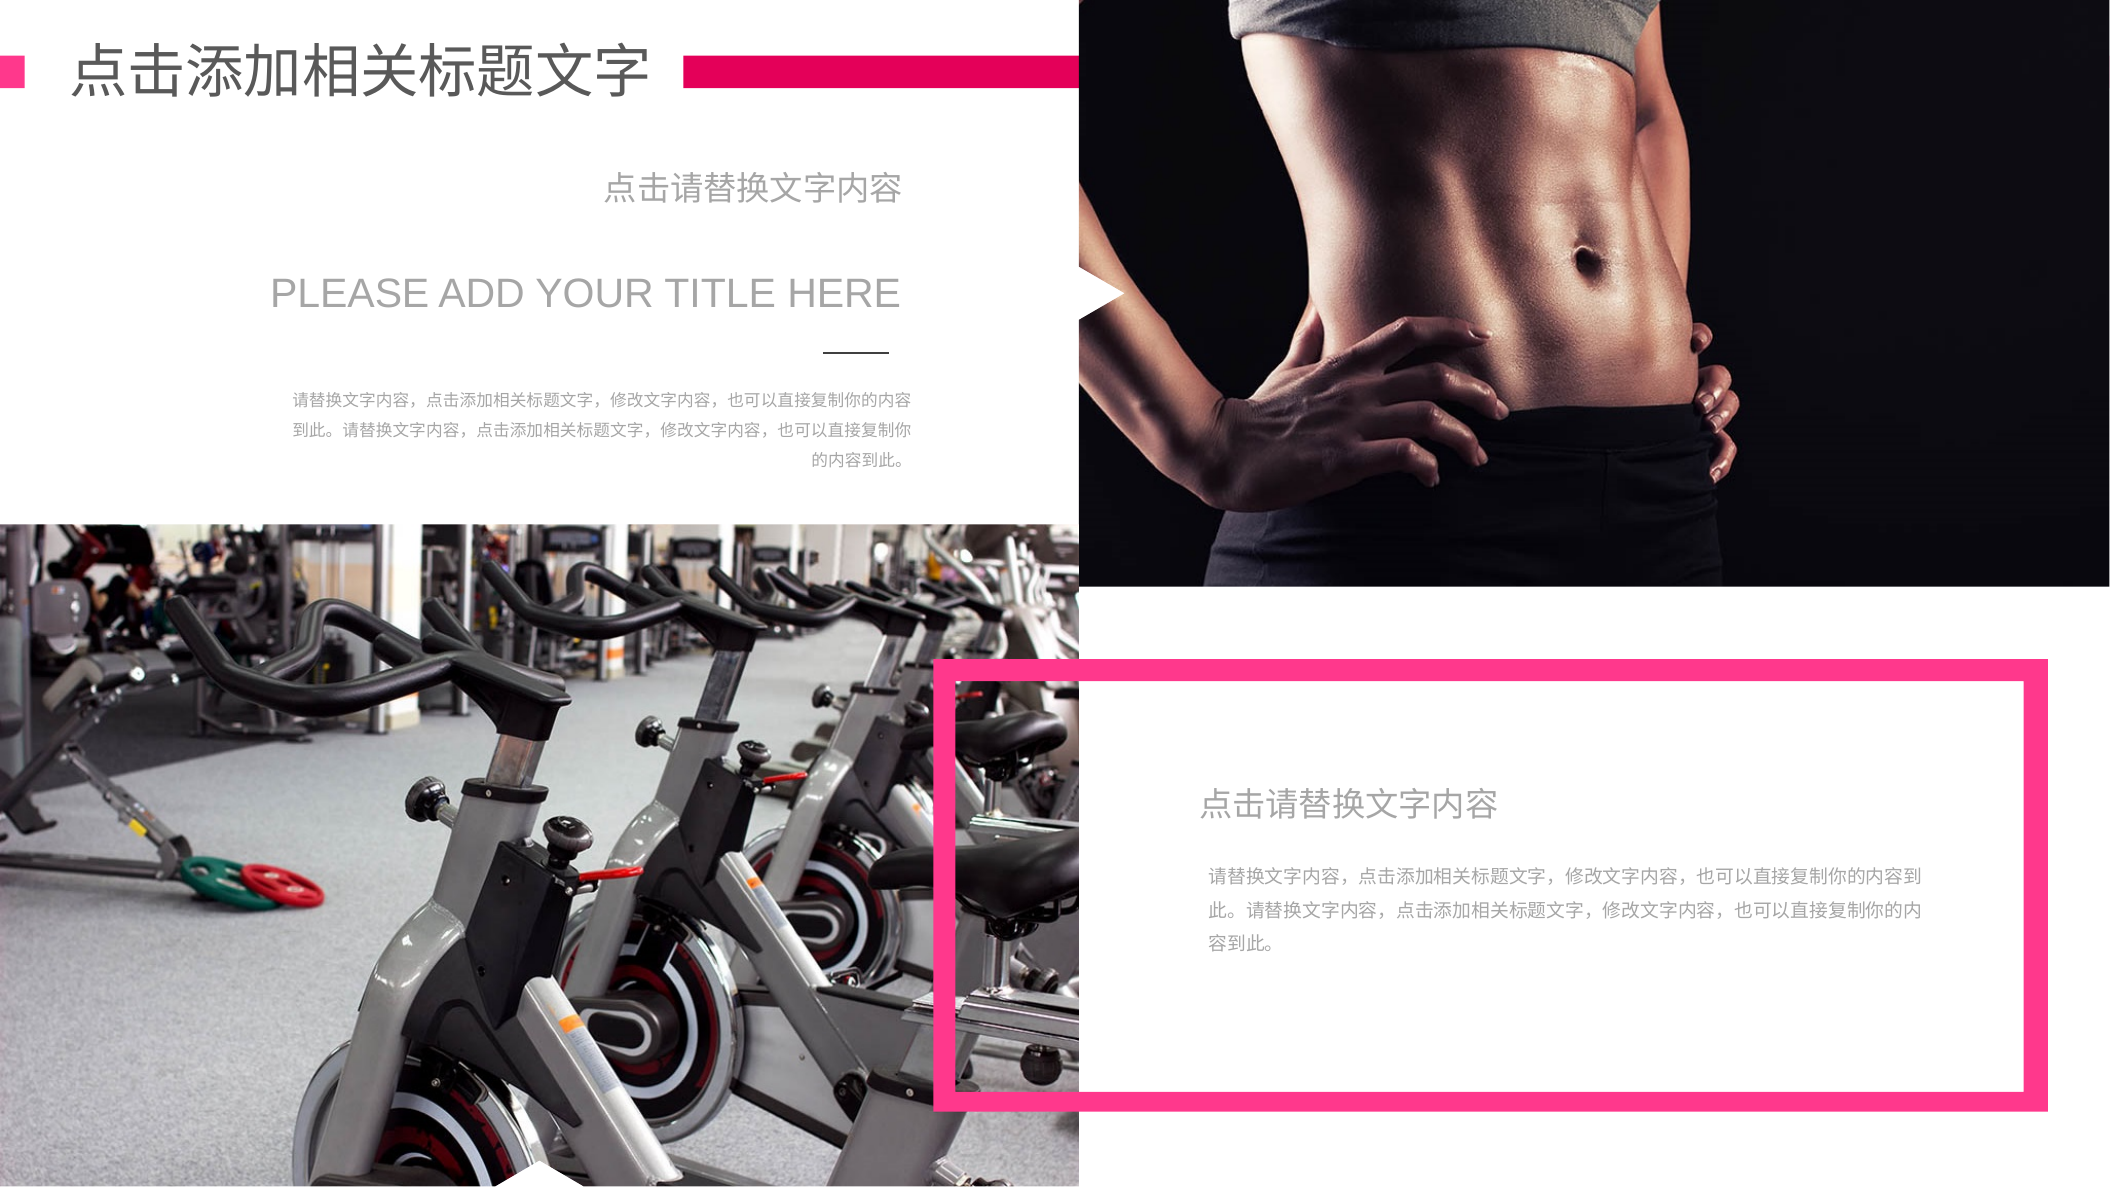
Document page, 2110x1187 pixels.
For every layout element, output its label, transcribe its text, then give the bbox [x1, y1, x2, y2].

text_box 点击添加相关标题文字 [54, 26, 667, 112]
text_box [1077, 0, 2110, 588]
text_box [250, 139, 927, 476]
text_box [933, 659, 2048, 1112]
text_box [0, 523, 1080, 1187]
